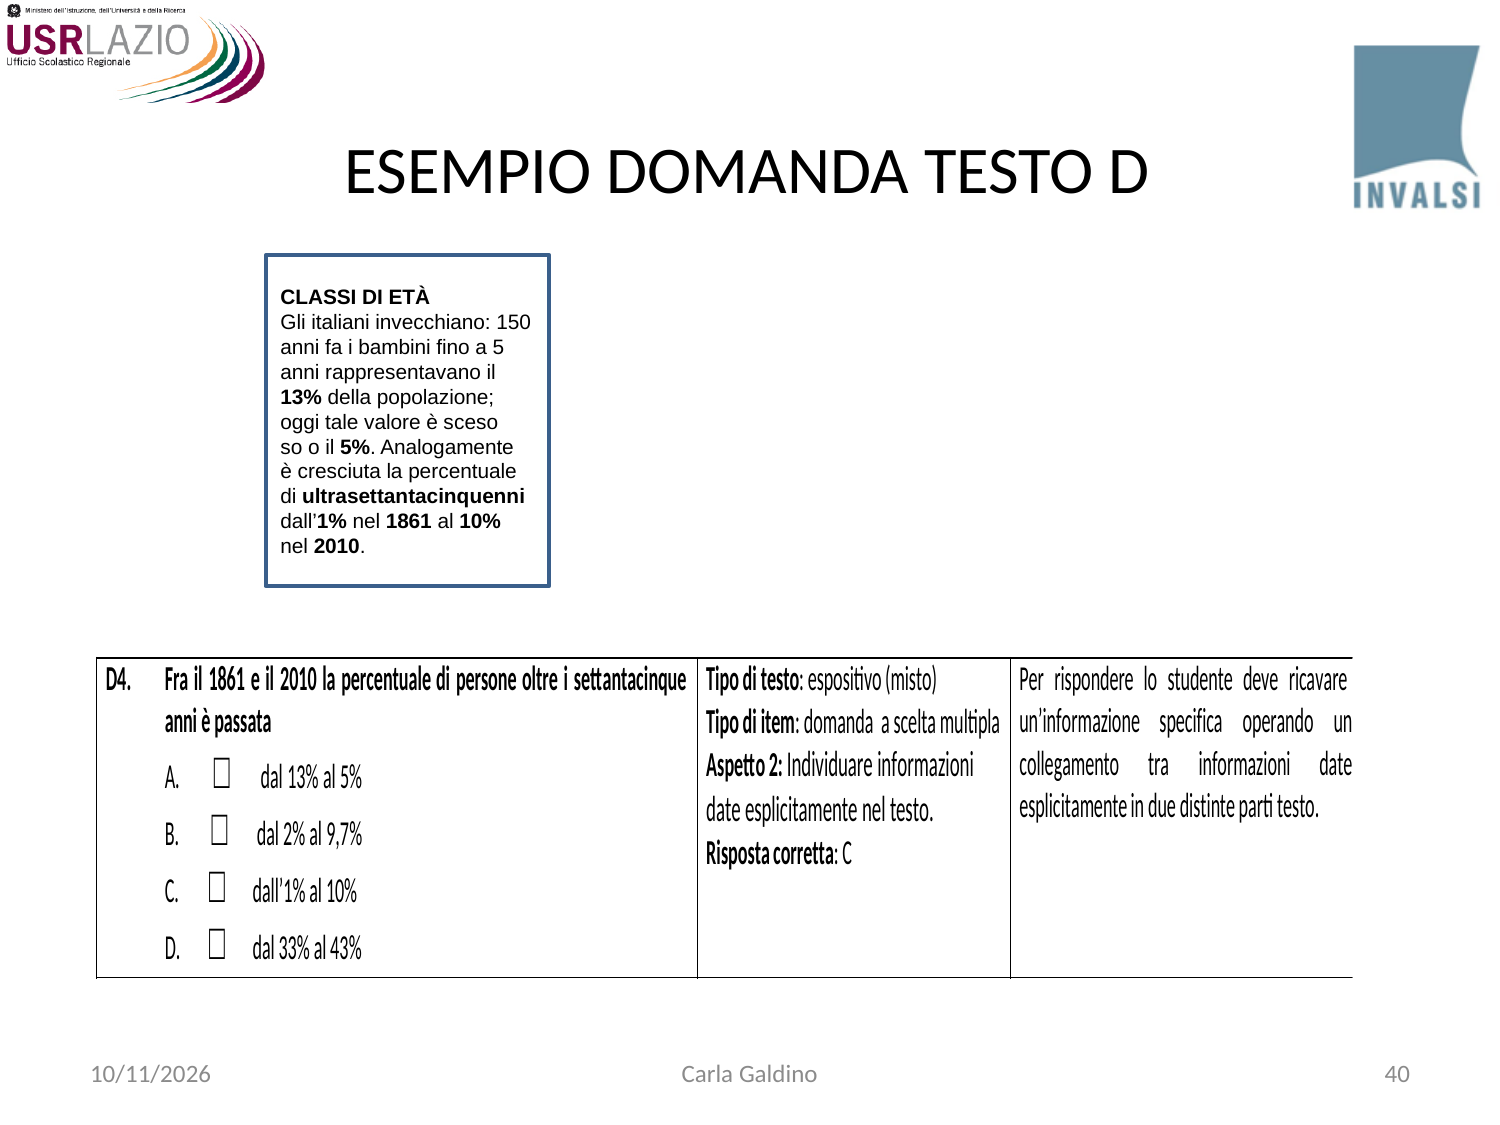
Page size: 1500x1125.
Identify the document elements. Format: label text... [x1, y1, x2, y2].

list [88, 656, 1353, 1036]
footer Carla Galdino [512, 1044, 988, 1103]
title ESEMPIO DOMANDA TESTO D [171, 101, 1324, 232]
slide_number 40 [1074, 1042, 1425, 1103]
picture [0, 0, 267, 104]
text_box CLASSI DI ETÀ Gli italiani invecchiano: 150 anni fa i bambini fino a 5 anni rappresentavano il 13% della popolazione; oggi tale valore è sceso so o il 5%. Analogamente è cresciuta la percentuale di ultrasettantacinquenni dall’1% nel 1861 al 10% nel 2010. [264, 253, 551, 588]
picture [1345, 30, 1500, 224]
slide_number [75, 1042, 425, 1103]
